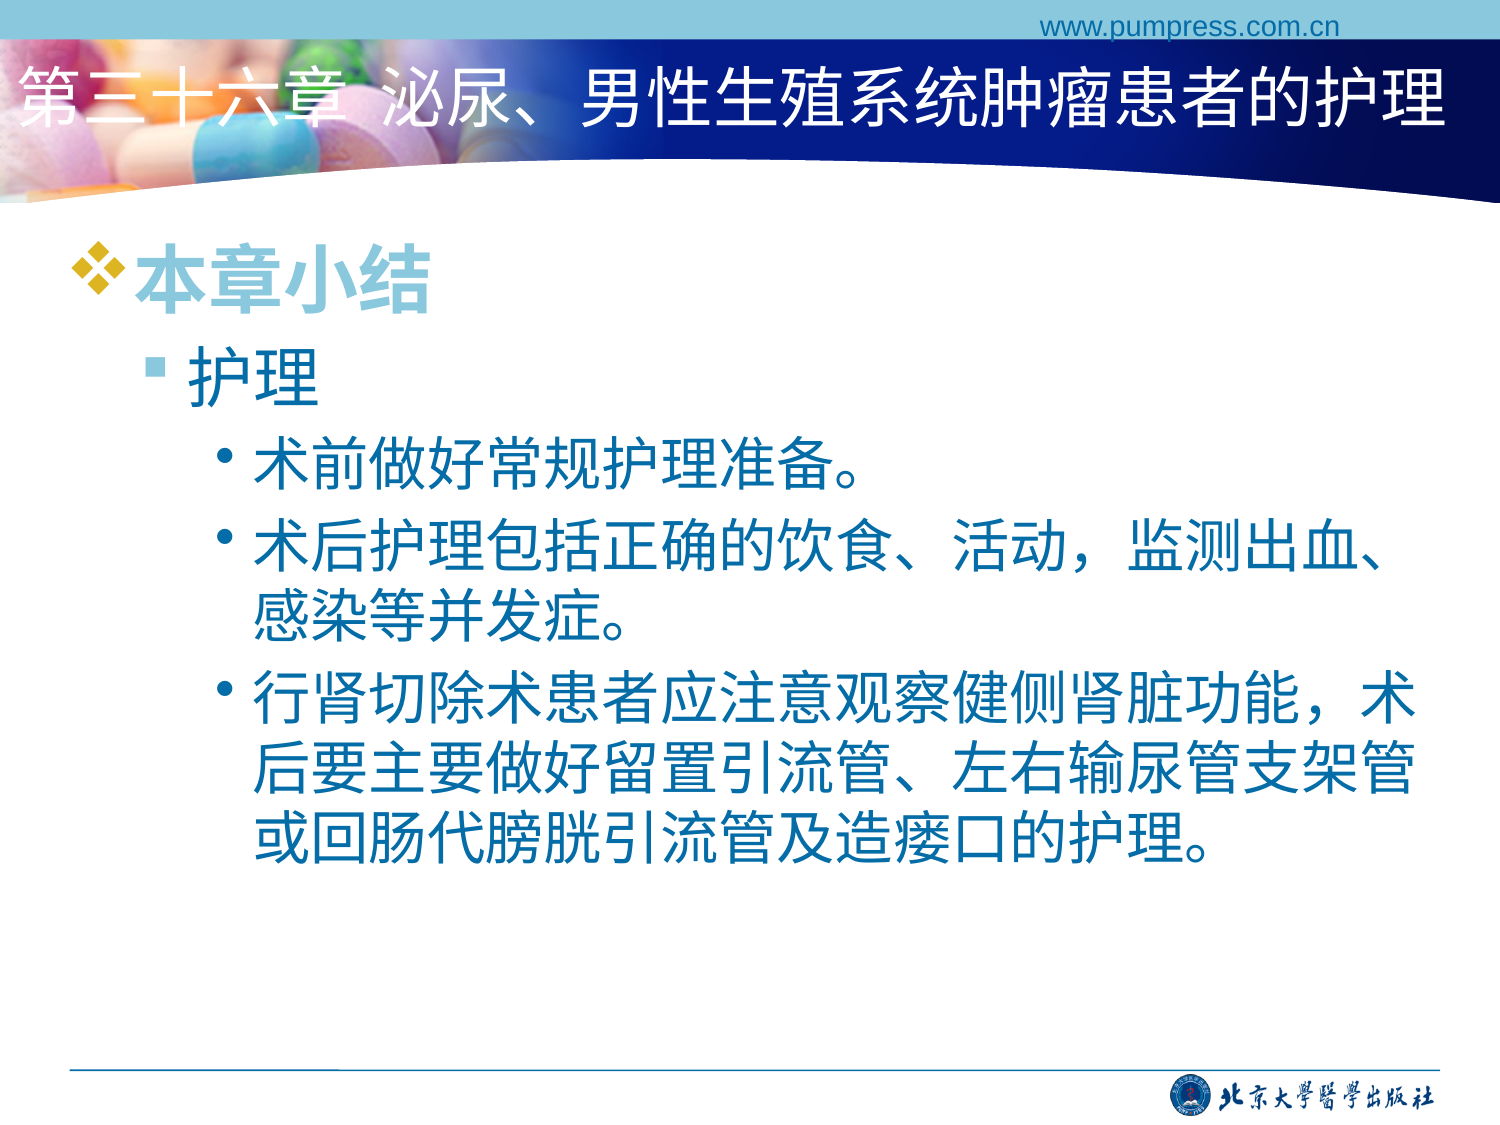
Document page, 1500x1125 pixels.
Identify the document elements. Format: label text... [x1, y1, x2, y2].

list 本章小结 护理 术前做好常规护理准备。 术后护理包括正确的饮食、活动，监测出血、感染等并发症。 行肾切除术患者应注意观察健侧肾脏功能，术后要主要做好留置引流管、左右输尿管支架管或回肠代膀胱引流管及造瘘口的护理。 [49, 224, 1463, 1026]
picture [1170, 1074, 1436, 1118]
picture [0, 40, 1500, 203]
slide_number www.pumpress.com.cn [1025, 0, 1463, 38]
title 第三十六章 泌尿、男性生殖系统肿瘤患者的护理 [0, 49, 1463, 143]
